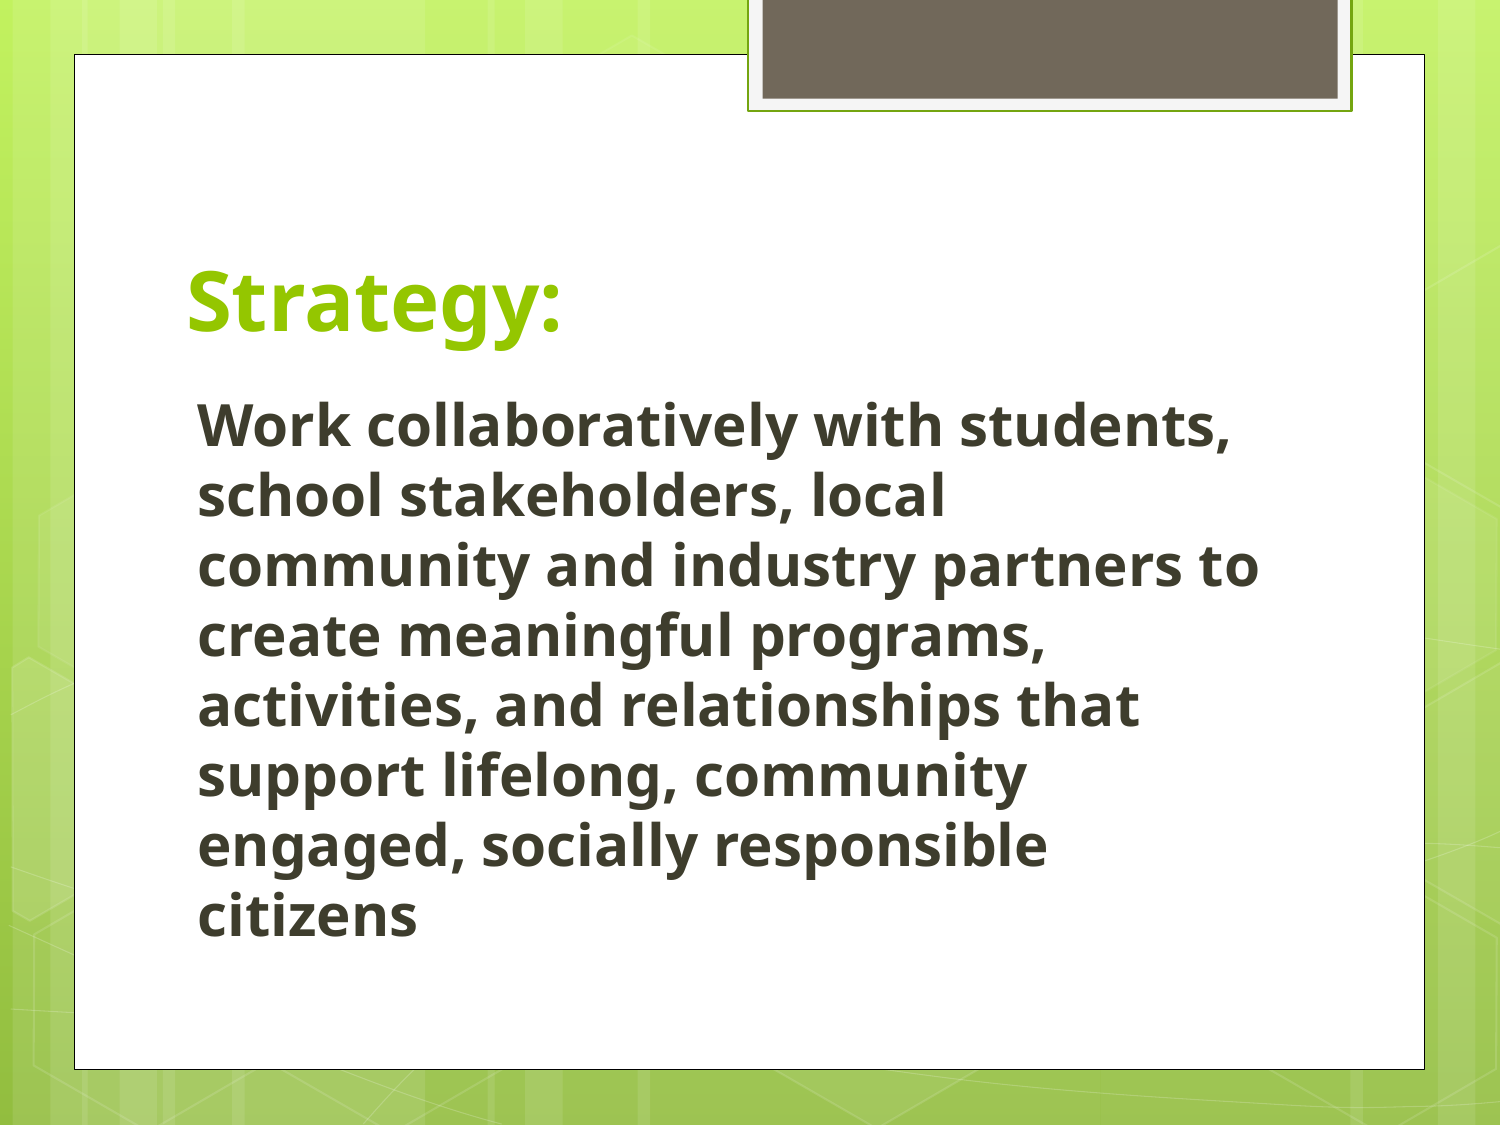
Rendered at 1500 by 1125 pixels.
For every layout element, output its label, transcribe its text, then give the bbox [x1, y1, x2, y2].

title Strategy: [171, 168, 1324, 357]
list Work collaboratively with students, school stakeholders, local community and industry partners to create meaningful programs, activities, and relationships that support lifelong, community engaged, socially responsible citizens [171, 381, 1283, 957]
